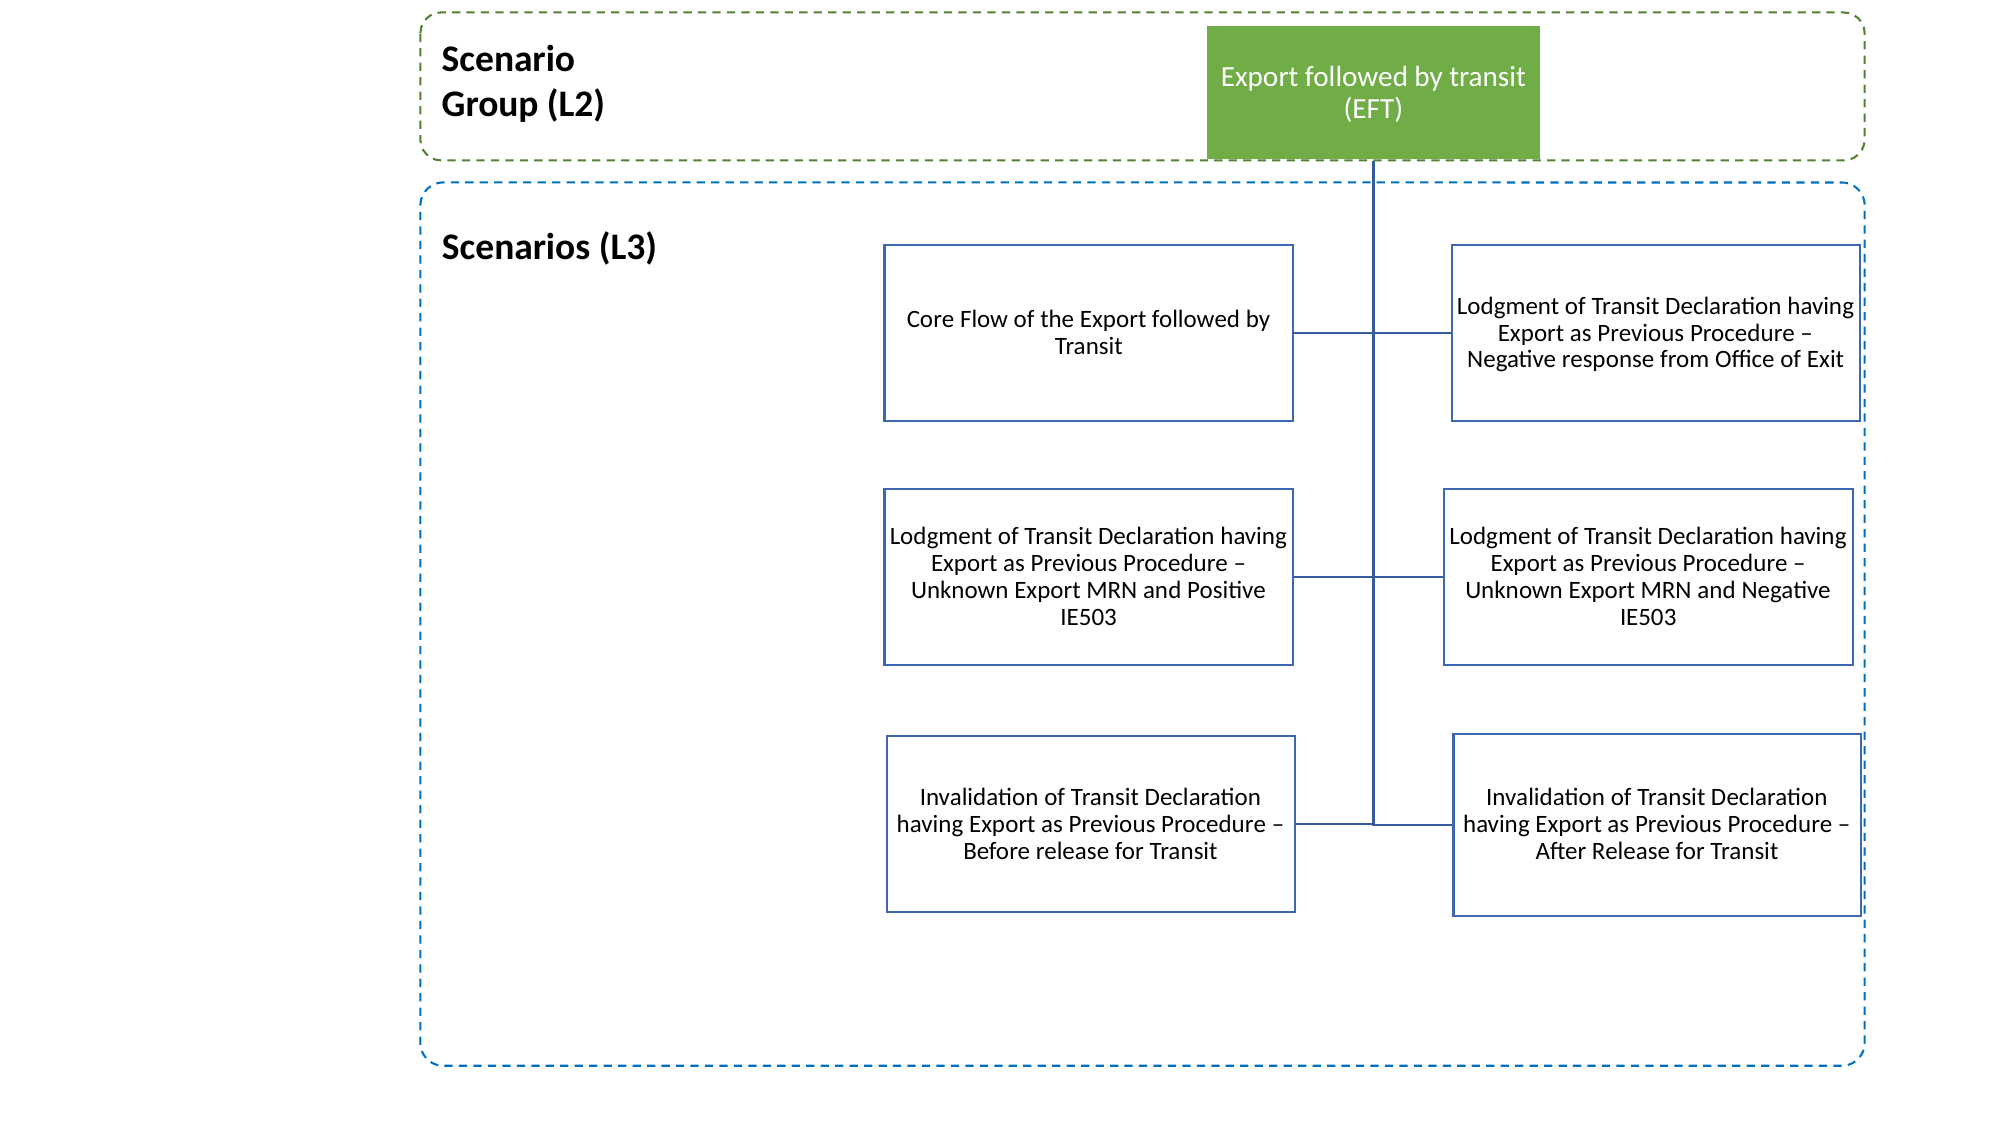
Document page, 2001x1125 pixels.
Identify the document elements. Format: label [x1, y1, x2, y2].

text_box [184, 22, 2000, 1121]
text_box [423, 11, 1862, 22]
